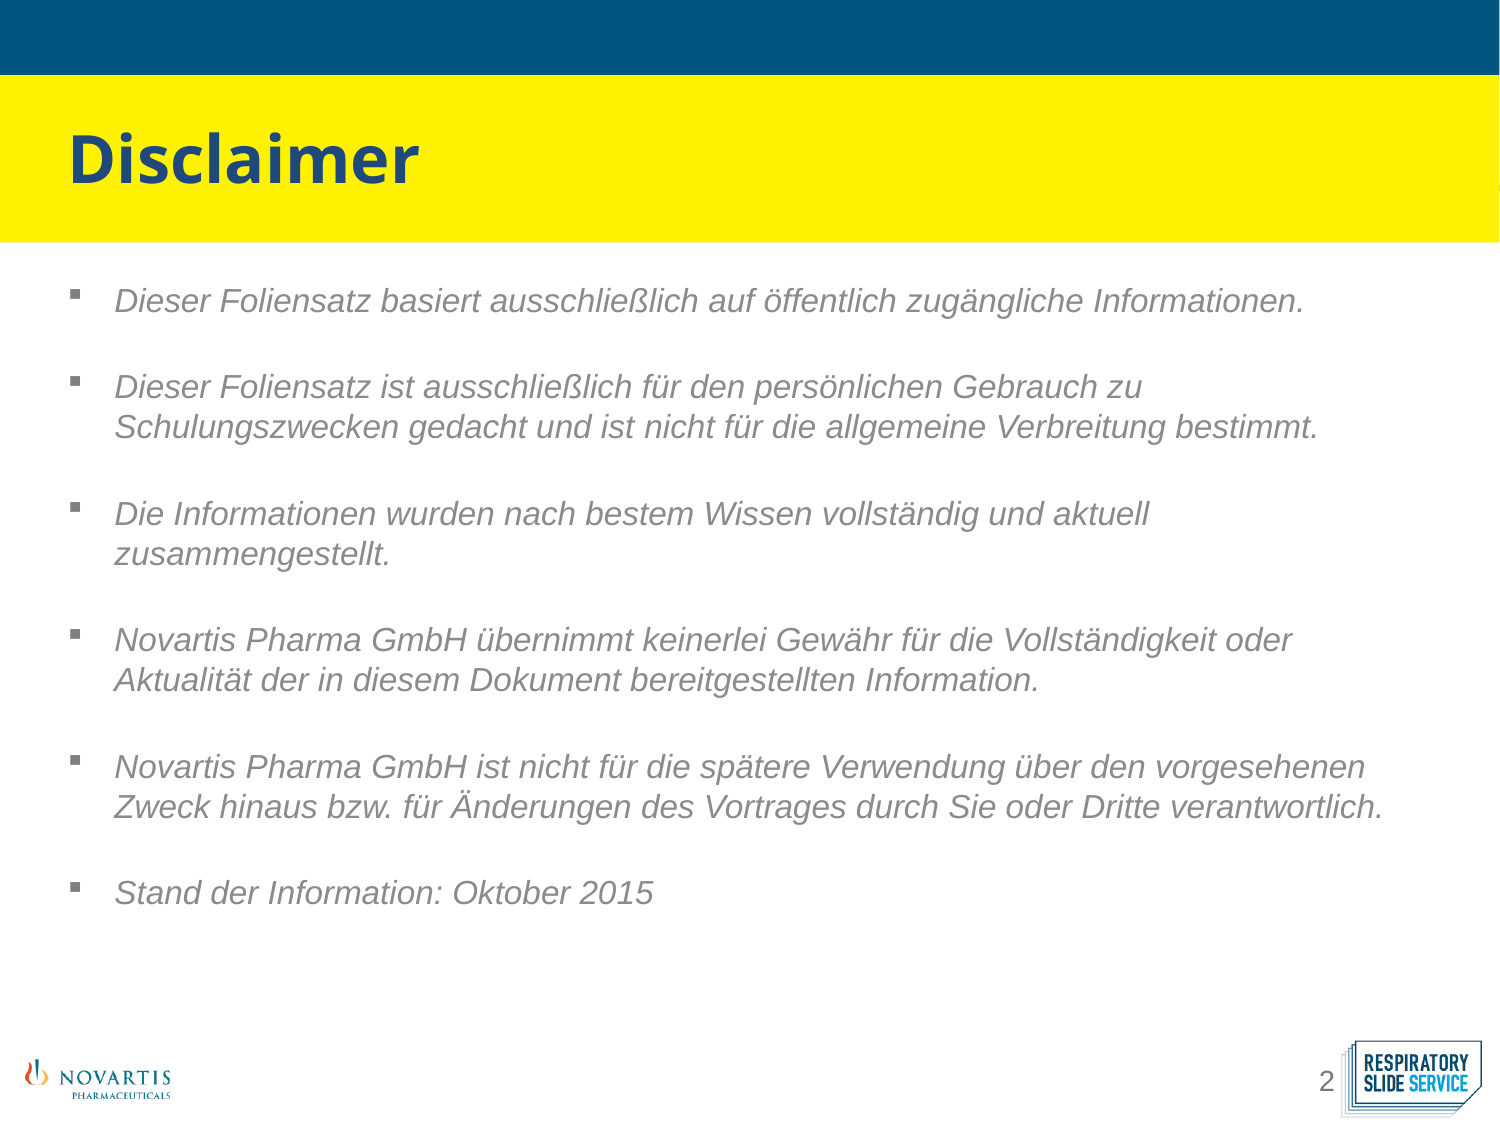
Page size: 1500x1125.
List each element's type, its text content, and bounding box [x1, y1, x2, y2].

picture [25, 1059, 170, 1099]
picture [1328, 1027, 1497, 1125]
text_box Dieser Foliensatz basiert ausschließlich auf öffentlich zugängliche Informationen. Dieser Foliensatz ist ausschließlich für den persönlichen Gebrauch zu Schulungszwecken gedacht und ist nicht für die allgemeine Verbreitung bestimmt. Die Informationen wurden nach bestem Wissen vollständig und aktuell zusammengestellt. Novartis Pharma GmbH übernimmt keinerlei Gewähr für die Vollständigkeit oder Aktualität der in diesem Dokument bereitgestellten Information. Novartis Pharma GmbH ist nicht für die spätere Verwendung über den vorgesehenen Zweck hinaus bzw. für Änderungen des Vortrages durch Sie oder Dritte verantwortlich. Stand der Information: Oktober 2015 [67, 279, 1418, 940]
text_box Disclaimer [67, 87, 1418, 227]
